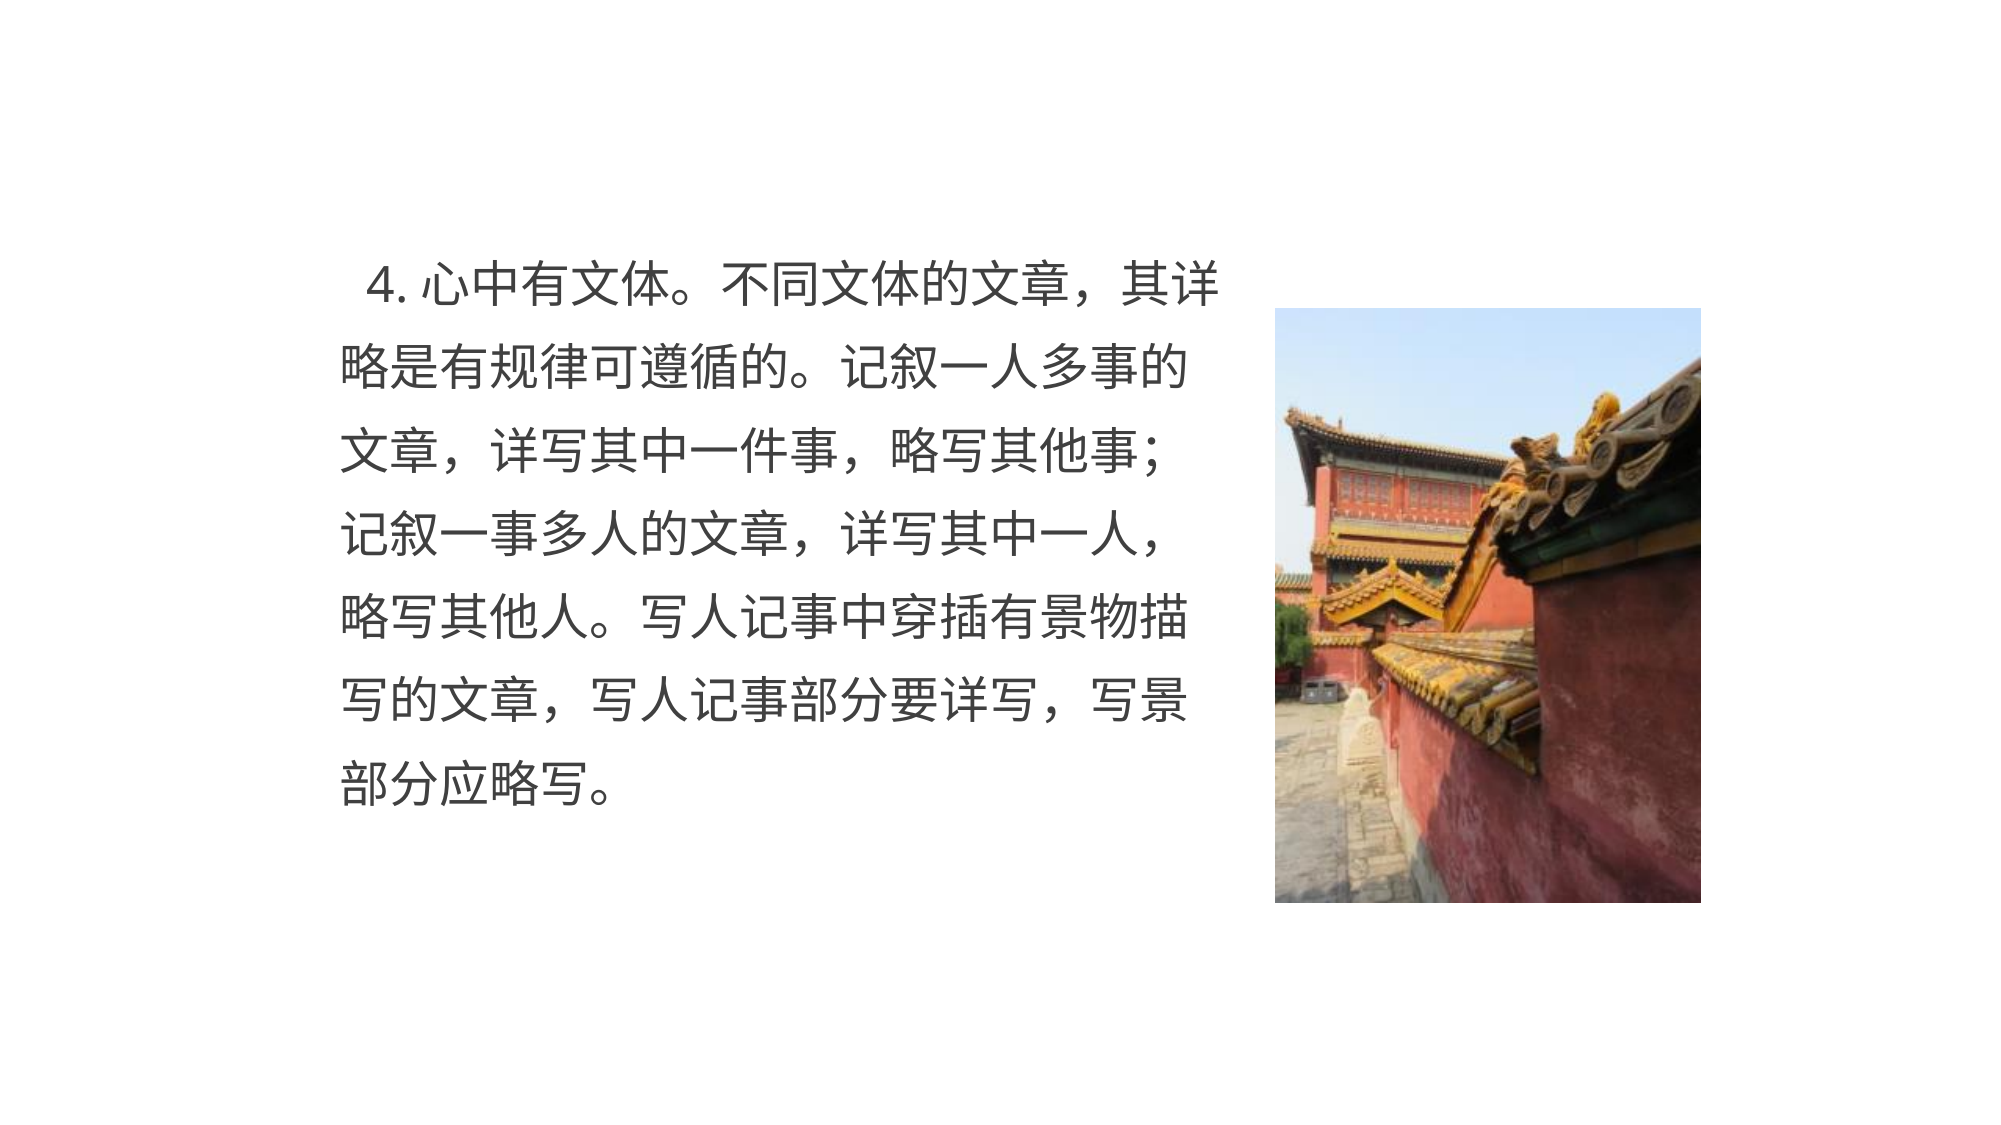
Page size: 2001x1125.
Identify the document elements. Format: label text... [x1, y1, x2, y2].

picture [1275, 307, 1701, 903]
list 4.心中有文体。不同文体的文章，其详略是有规律可遵循的。记叙一人多事的文章，详写其中一件事，略写其他事；记叙一事多人的文章，详写其中一人，略写其他人。写人记事中穿插有景物描写的文章，写人记事部分要详写，写景部分应略写。 [290, 223, 1242, 1033]
